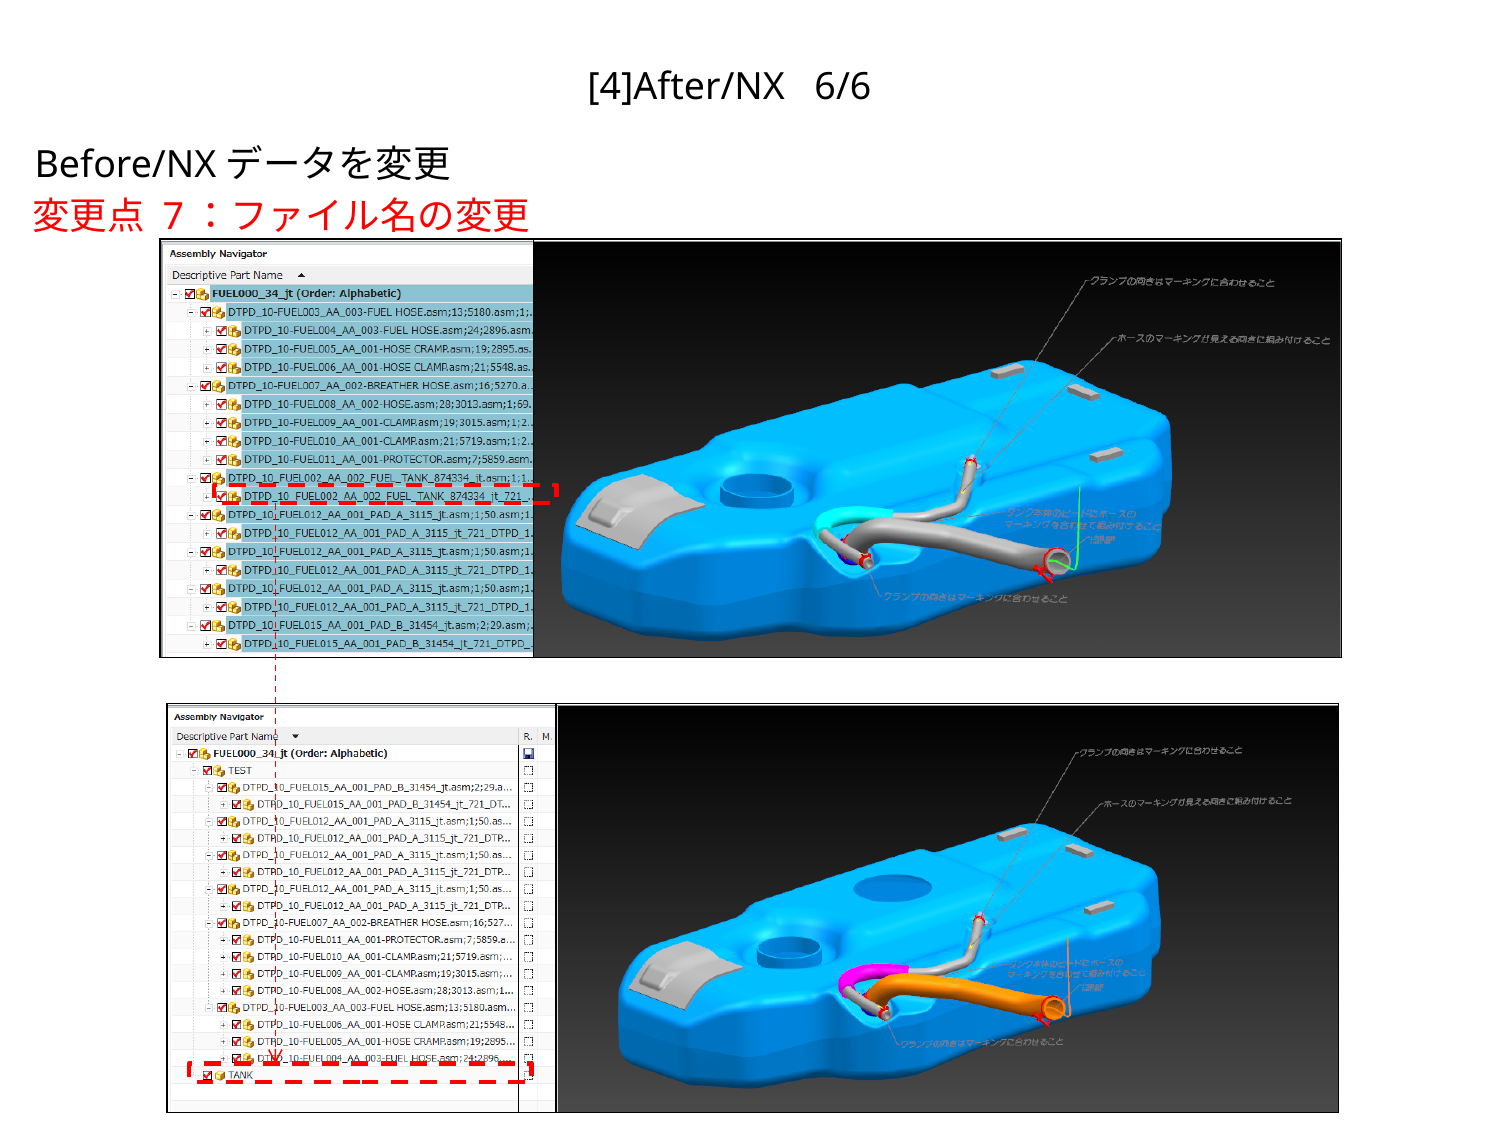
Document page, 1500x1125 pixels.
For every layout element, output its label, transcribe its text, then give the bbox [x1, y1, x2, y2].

picture [160, 239, 1341, 658]
text_box [4]After/NX 6/6 [572, 54, 1188, 115]
text_box Before/NXデータを変更 [19, 132, 750, 184]
text_box 変更点 7：ファイル名の変更 [17, 184, 902, 245]
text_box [167, 703, 1339, 1112]
